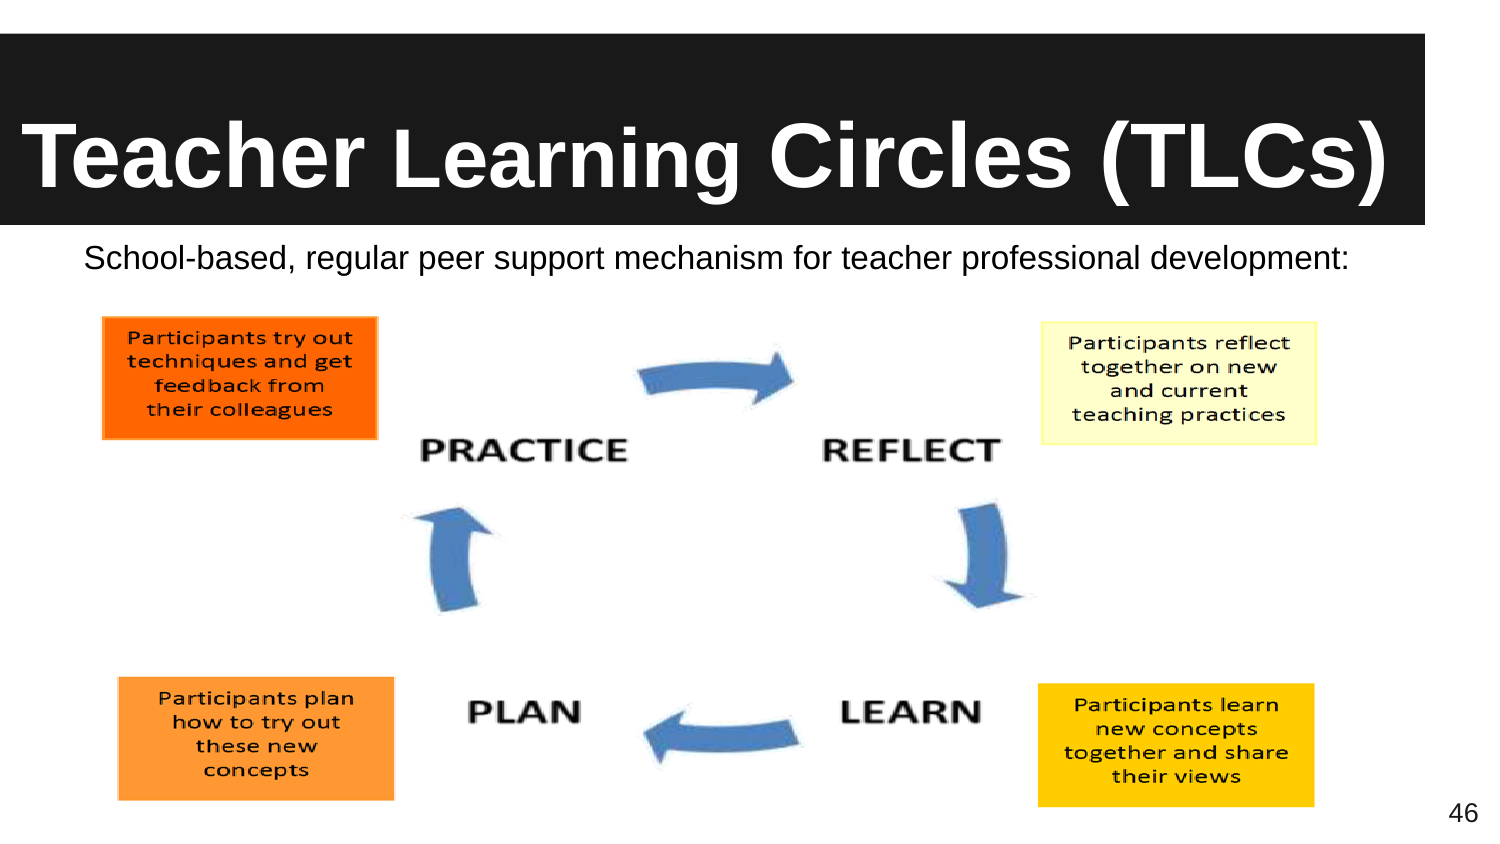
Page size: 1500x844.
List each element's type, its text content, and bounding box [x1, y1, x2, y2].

title Teacher Learning Circles (TLCs) [6, 33, 1425, 221]
picture [44, 275, 1426, 844]
list School-based, regular peer support mechanism for teacher professional development: [68, 221, 1425, 275]
slide_number 46 [1430, 779, 1494, 844]
